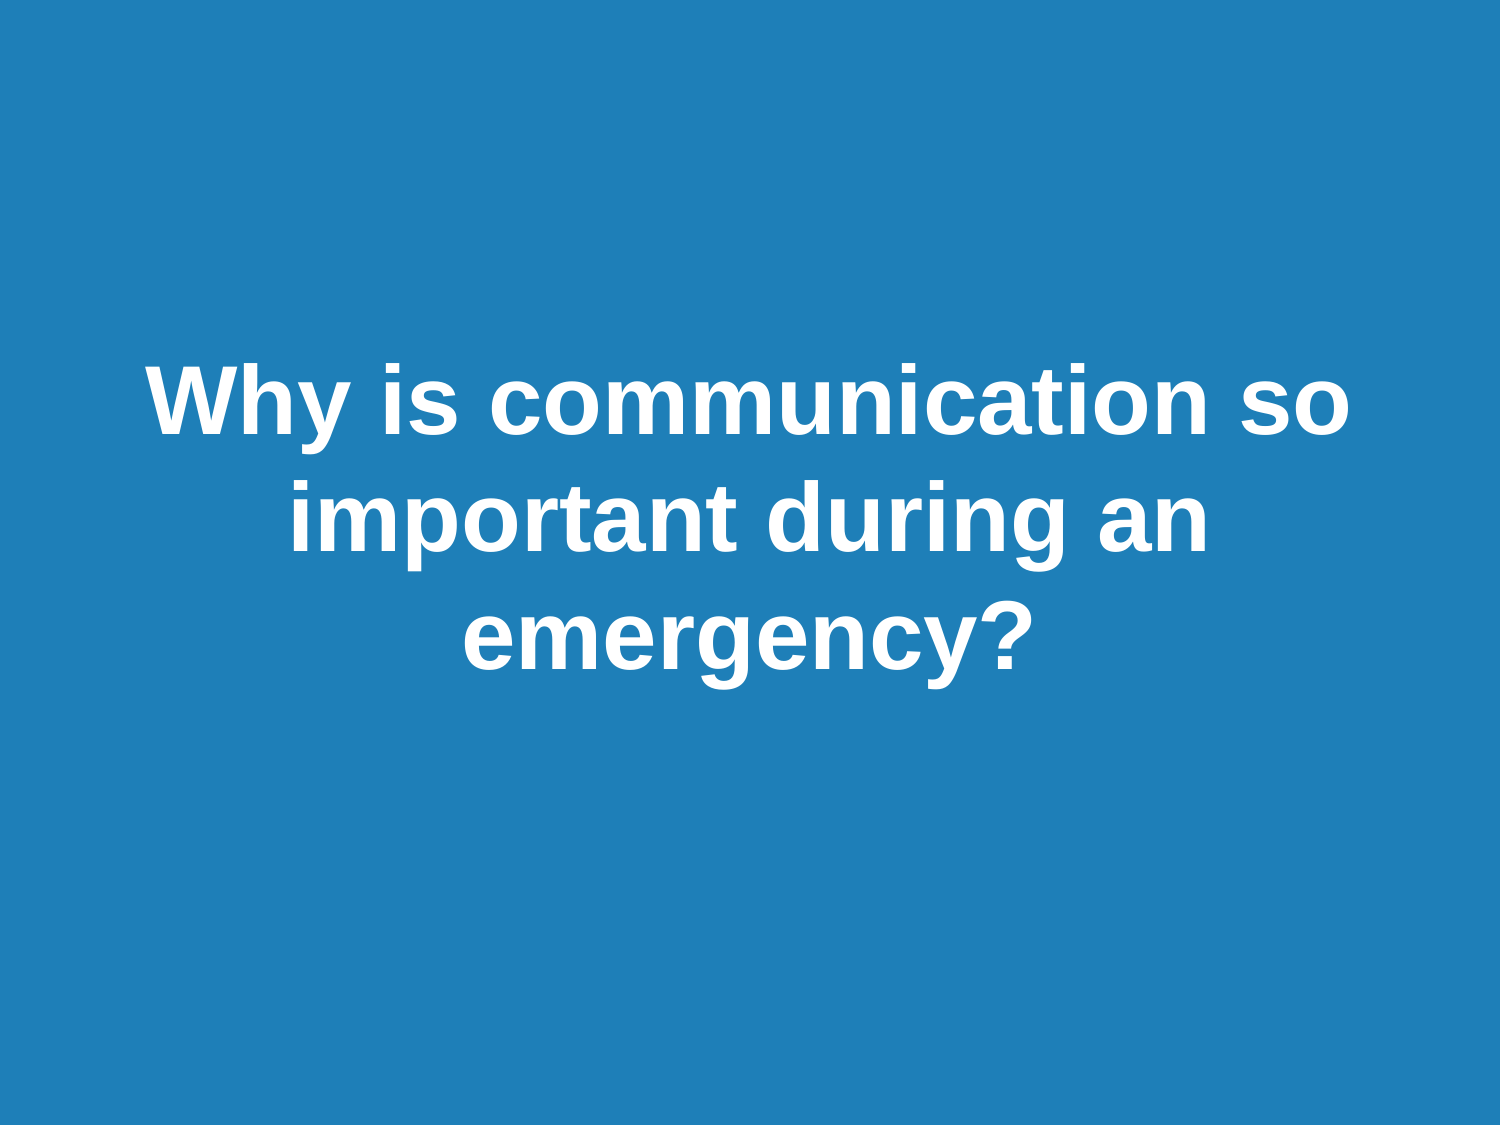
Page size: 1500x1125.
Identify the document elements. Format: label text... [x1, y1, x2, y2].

text_box Why is communication so important during an emergency? [0, 328, 1500, 533]
